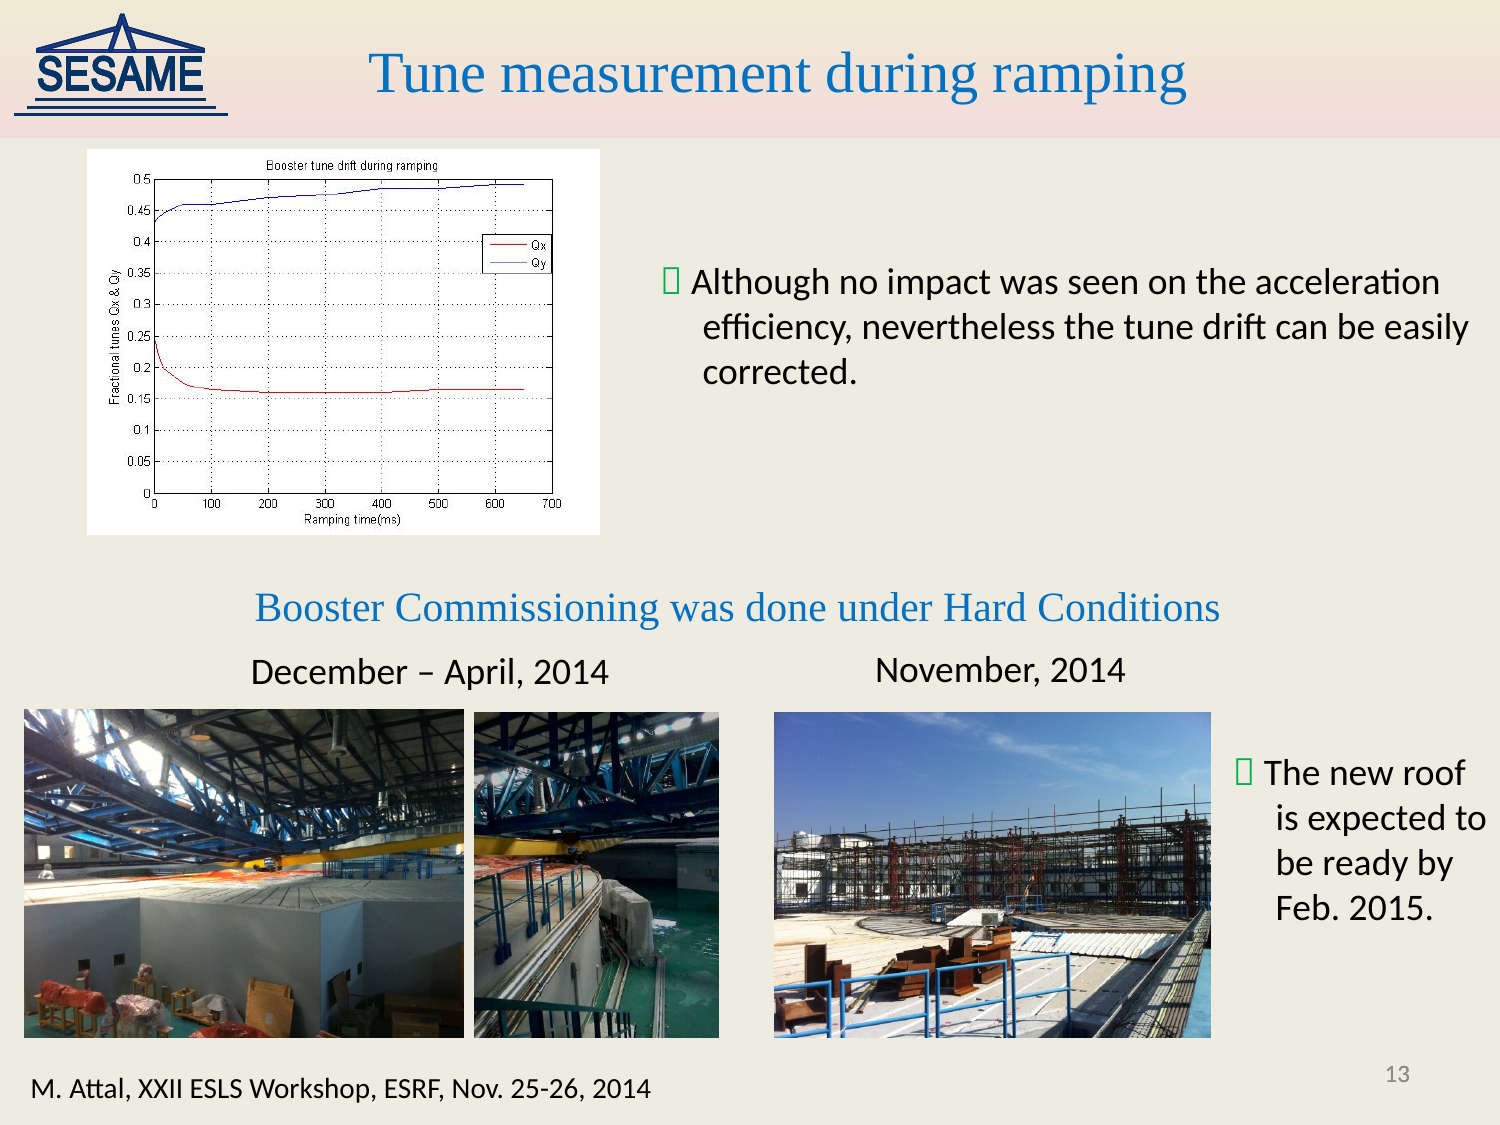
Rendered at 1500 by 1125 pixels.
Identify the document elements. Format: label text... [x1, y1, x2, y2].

text_box Tune measurement during ramping [353, 26, 1203, 112]
text_box Booster Commissioning was done under Hard Conditions [239, 571, 1237, 637]
picture [474, 712, 719, 1038]
picture [24, 709, 464, 1038]
text_box December – April, 2014 [227, 639, 625, 700]
text_box  The new roof is expected to be ready by Feb. 2015. [1218, 740, 1500, 936]
picture [12, 12, 233, 119]
picture [87, 149, 601, 535]
text_box  Although no impact was seen on the acceleration efficiency, nevertheless the tune drift can be easily corrected. [645, 249, 1494, 400]
text_box M. Attal, XXII ESLS Workshop, ESRF, Nov. 25-26, 2014 [15, 1062, 667, 1113]
text_box November, 2014 [851, 637, 1141, 698]
text_box [0, 0, 1500, 139]
picture [774, 712, 1211, 1038]
text_box 13 [1074, 1042, 1425, 1103]
